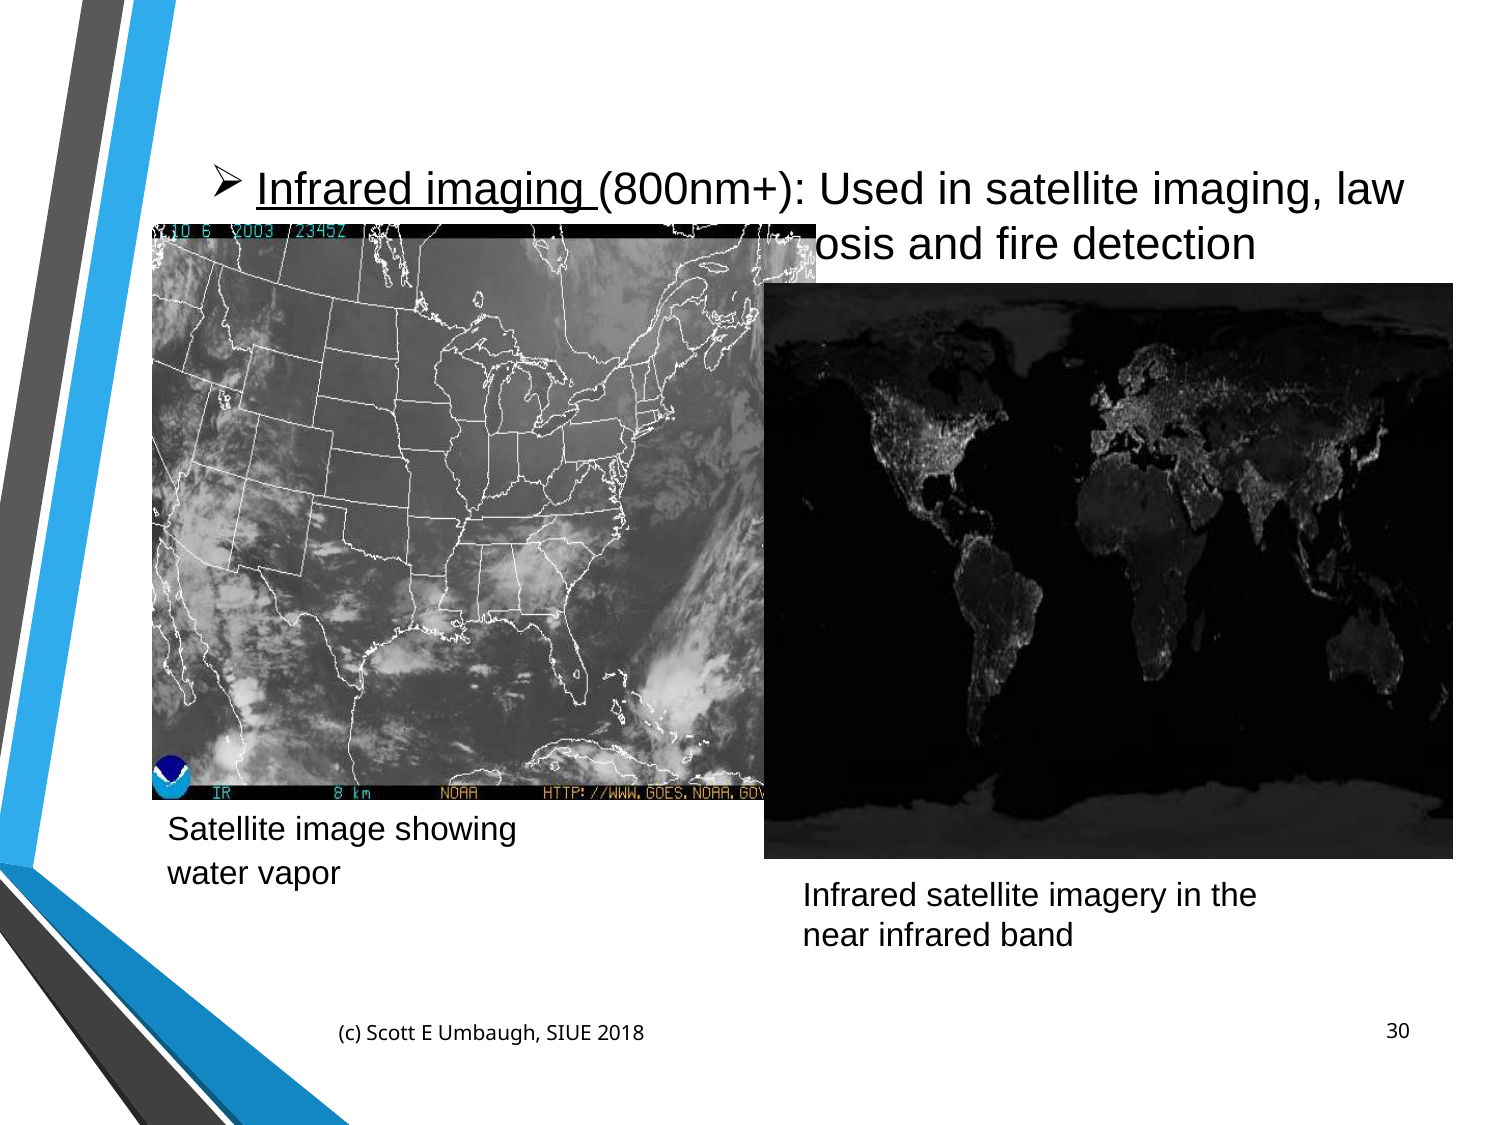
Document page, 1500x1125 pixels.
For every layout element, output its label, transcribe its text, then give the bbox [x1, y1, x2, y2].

text_box Infrared satellite imagery in the near infrared band [787, 865, 1283, 961]
list Infrared imaging (800nm+): Used in satellite imaging, law enforcement, medical diagnosis and fire detection [195, 1, 1500, 277]
footer (c) Scott E Umbaugh, SIUE 2018 [323, 1001, 1196, 1062]
slide_number 30 [1354, 1001, 1425, 1062]
text_box Satellite image showing water vapor [152, 801, 538, 900]
picture [152, 224, 1453, 860]
